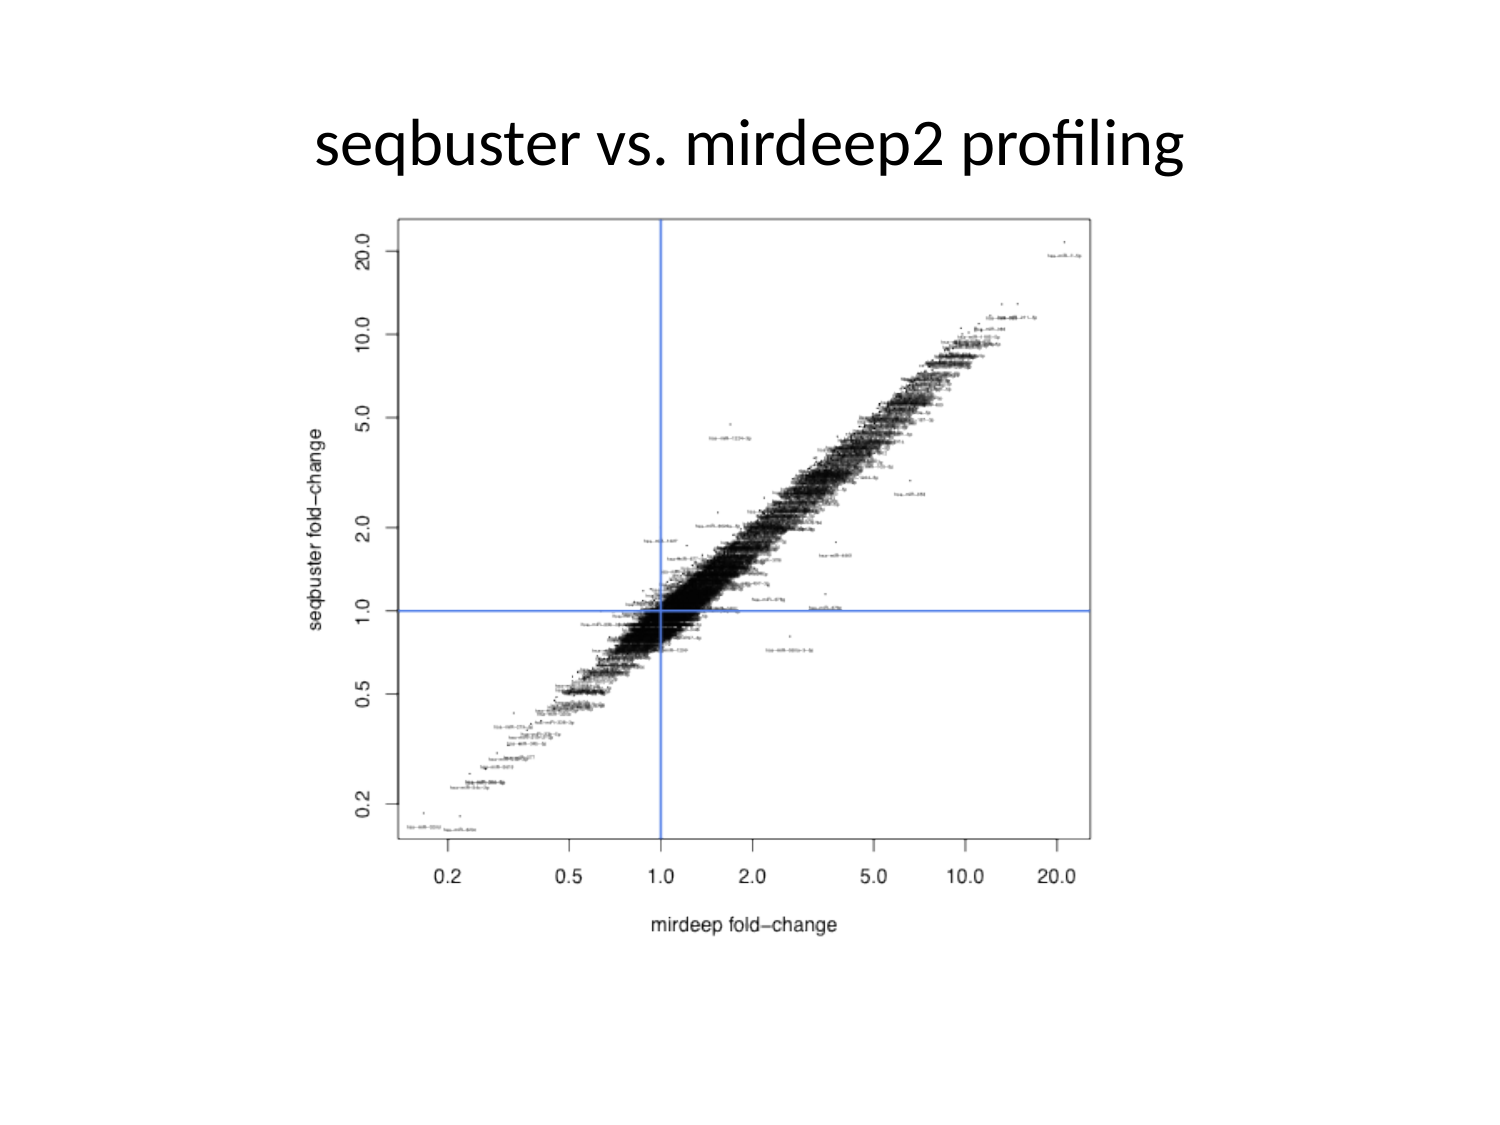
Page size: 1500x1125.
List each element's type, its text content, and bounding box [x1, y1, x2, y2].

title seqbuster vs. mirdeep2 profiling [75, 45, 1425, 233]
picture [300, 120, 1142, 962]
